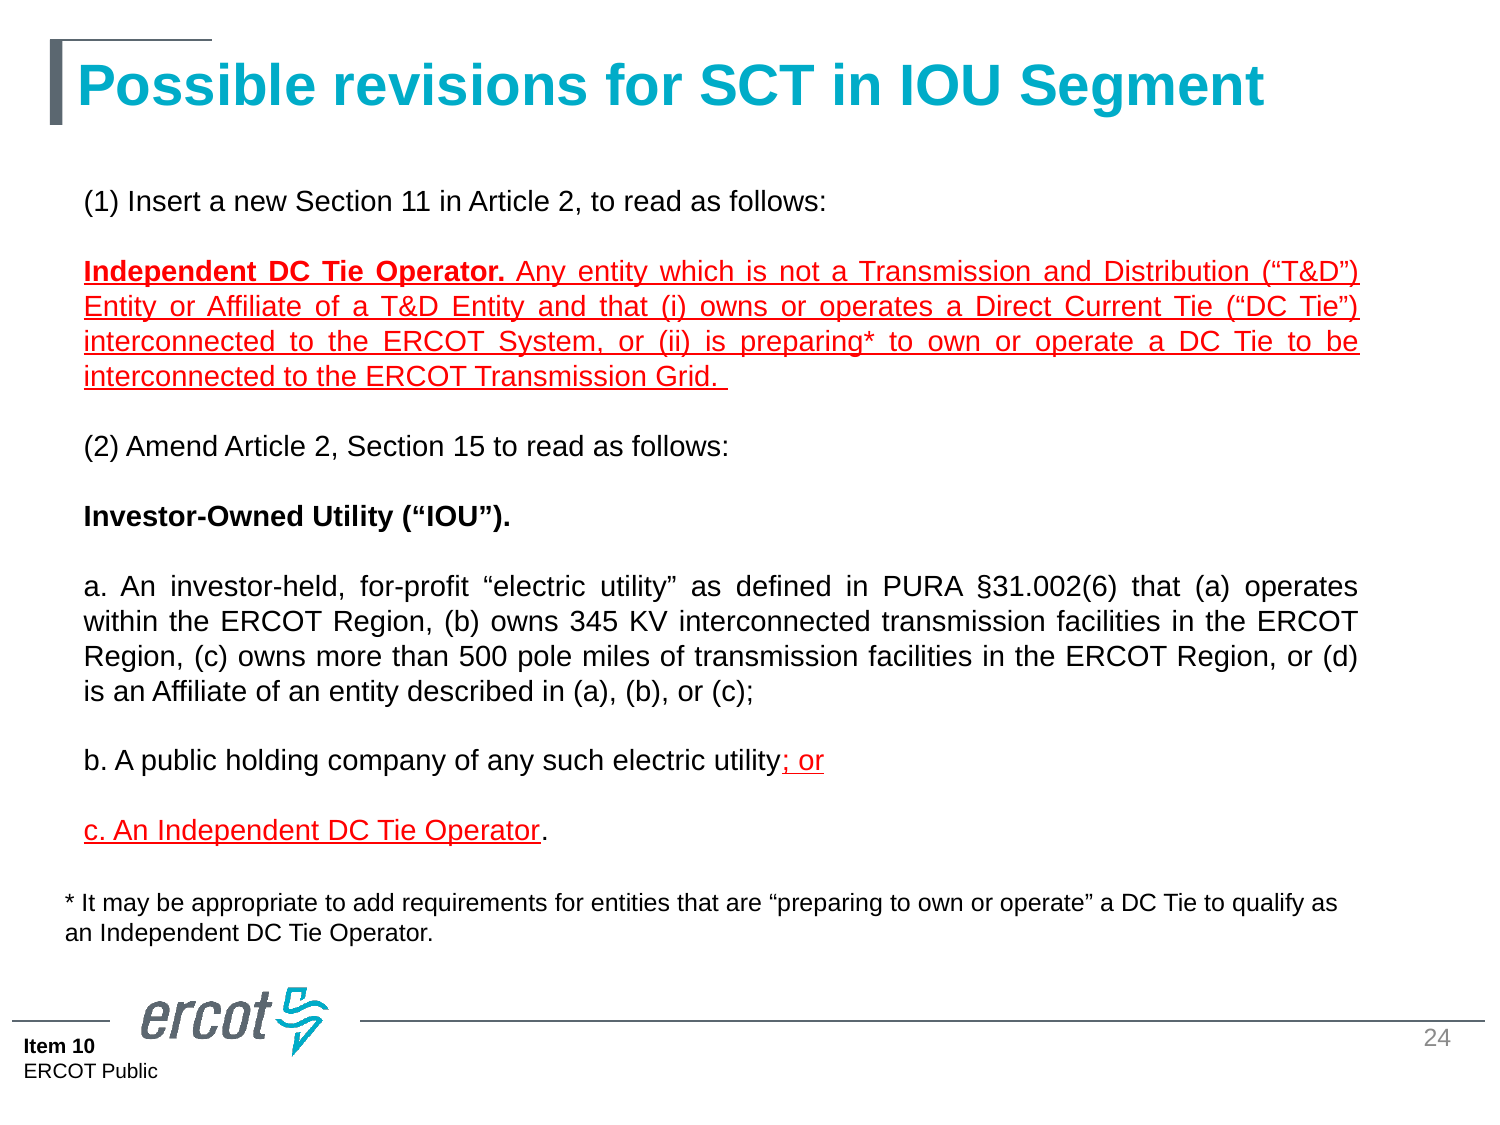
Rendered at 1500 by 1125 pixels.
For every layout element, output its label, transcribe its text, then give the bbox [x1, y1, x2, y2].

list (1) Insert a new Section 11 in Article 2, to read as follows: Independent DC Tie Operator. Any entity which is not a Transmission and Distribution (“T&D”) Entity or Affiliate of a T&D Entity and that (i) owns or operates a Direct Current Tie (“DC Tie”) interconnected to the ERCOT System, or (ii) is preparing* to own or operate a DC Tie to be interconnected to the ERCOT Transmission Grid. (2) Amend Article 2, Section 15 to read as follows: Investor-Owned Utility (“IOU”). a. An investor-held, for-profit “electric utility” as defined in PURA §31.002(6) that (a) operates within the ERCOT Region, (b) owns 345 KV interconnected transmission facilities in the ERCOT Region, (c) owns more than 500 pole miles of transmission facilities in the ERCOT Region, or (d) is an Affiliate of an entity described in (a), (b), or (c); b. A public holding company of any such electric utility; or c. An Independent DC Tie Operator. * It may be appropriate to add requirements for entities that are “preparing to own or operate” a DC Tie to qualify as an Independent DC Tie Operator. [50, 174, 1450, 972]
slide_number 24 [1387, 1012, 1488, 1062]
title Possible revisions for SCT in IOU Segment [62, 39, 1450, 134]
picture [137, 983, 332, 1059]
